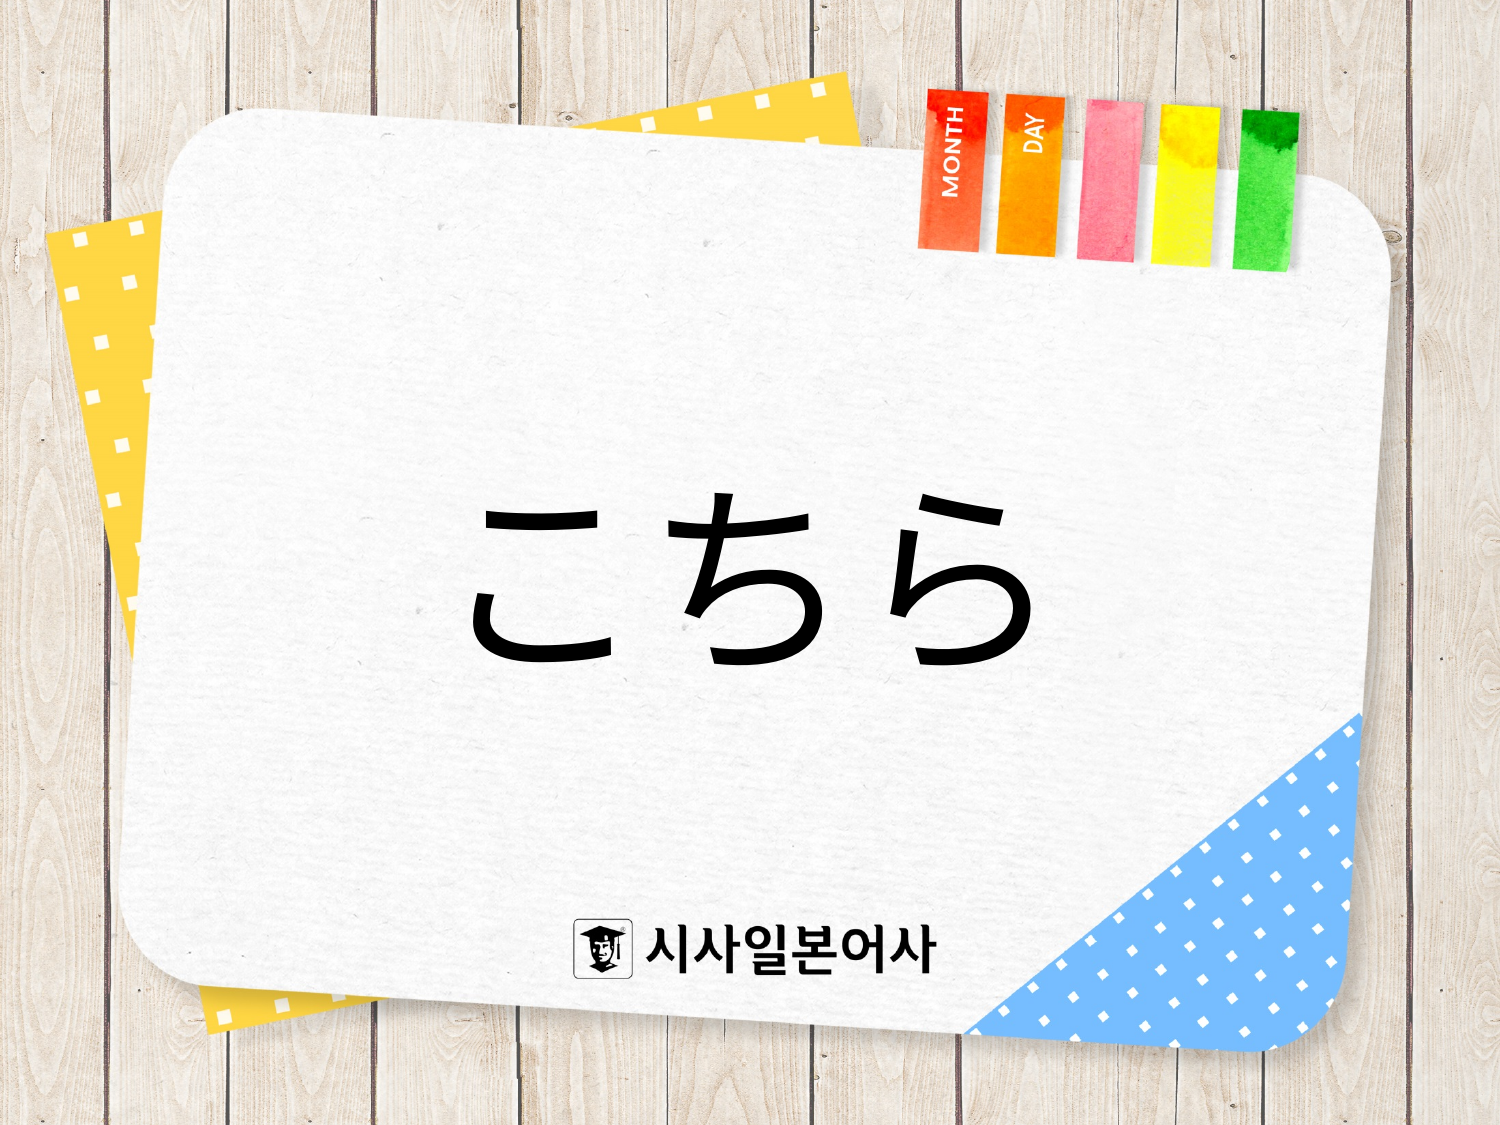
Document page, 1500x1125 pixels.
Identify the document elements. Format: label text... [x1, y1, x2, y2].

picture [0, 0, 1500, 1125]
title こちら [75, 338, 1425, 811]
